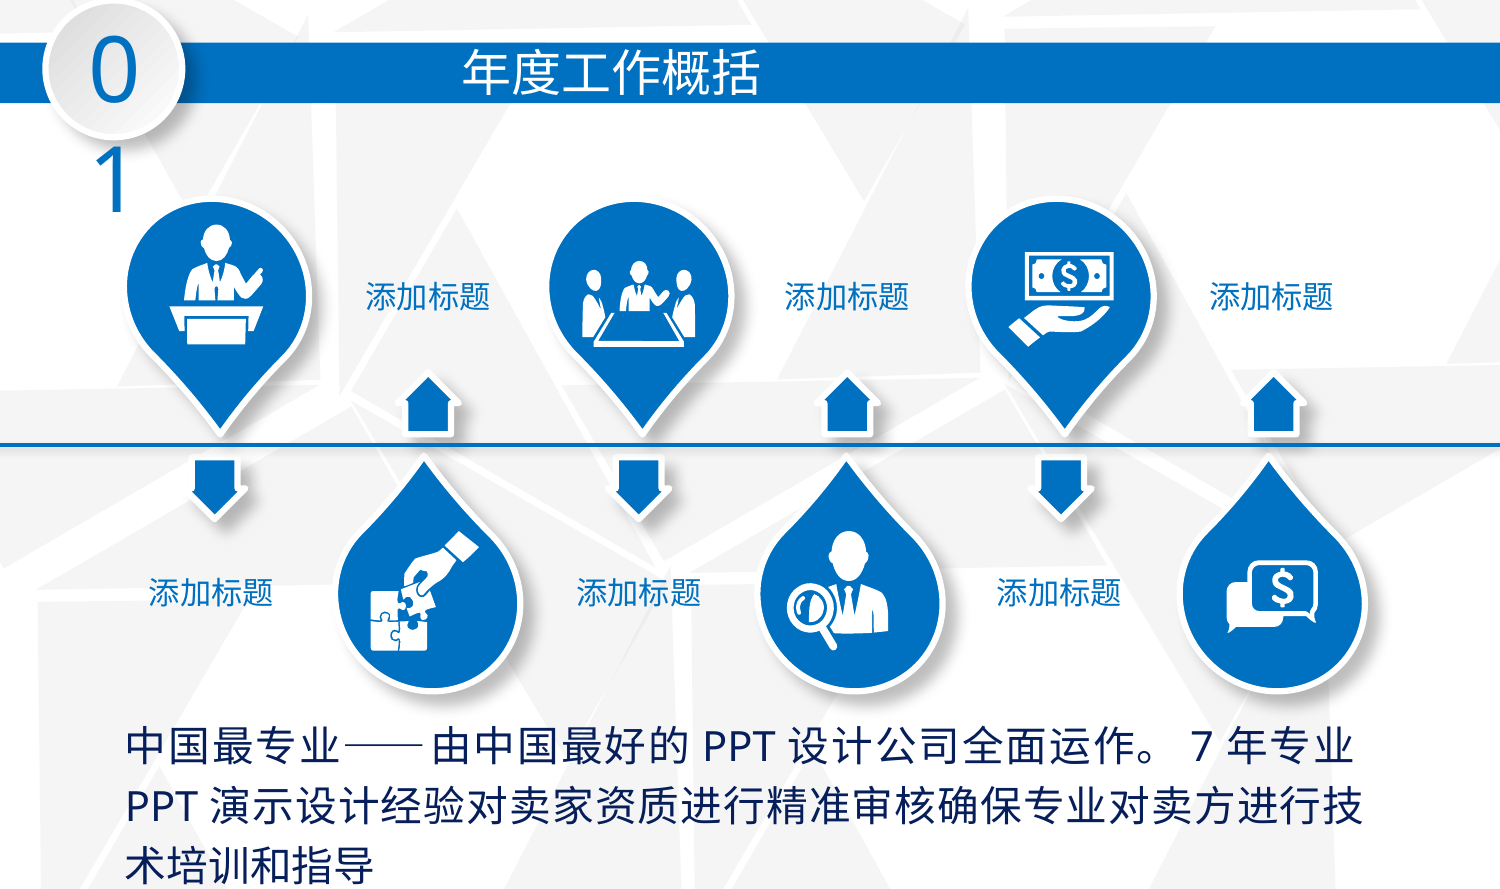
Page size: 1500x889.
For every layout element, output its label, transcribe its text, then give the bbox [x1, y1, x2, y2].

text_box 添加标题 [354, 272, 503, 321]
text_box 年度工作概括 [318, 29, 904, 114]
text_box [966, 196, 1156, 437]
text_box [544, 196, 734, 437]
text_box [582, 260, 696, 348]
text_box [121, 196, 312, 437]
text_box [395, 370, 461, 437]
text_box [169, 224, 264, 345]
text_box [904, 42, 1500, 104]
text_box [755, 455, 945, 694]
text_box 添加标题 [773, 272, 922, 321]
text_box [182, 455, 248, 522]
text_box [1240, 370, 1307, 437]
text_box 中国最专业——由中国最好的PPT设计公司全面运作。7年专业PPT演示设计经验对卖家资质进行精准审核确保专业对卖方进行技术培训和指导 [113, 704, 1377, 889]
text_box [370, 530, 480, 651]
text_box [332, 455, 523, 694]
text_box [1008, 251, 1114, 348]
text_box [814, 370, 880, 437]
text_box 添加标题 [564, 567, 713, 617]
text_box 添加标题 [1197, 272, 1346, 321]
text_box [1226, 560, 1319, 635]
text_box [1028, 455, 1094, 522]
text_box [785, 530, 889, 652]
text_box [0, 42, 40, 104]
text_box [606, 455, 672, 522]
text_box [45, 0, 183, 138]
text_box [195, 42, 318, 104]
text_box 添加标题 [137, 567, 286, 617]
text_box 添加标题 [985, 567, 1134, 617]
text_box [1177, 455, 1367, 694]
